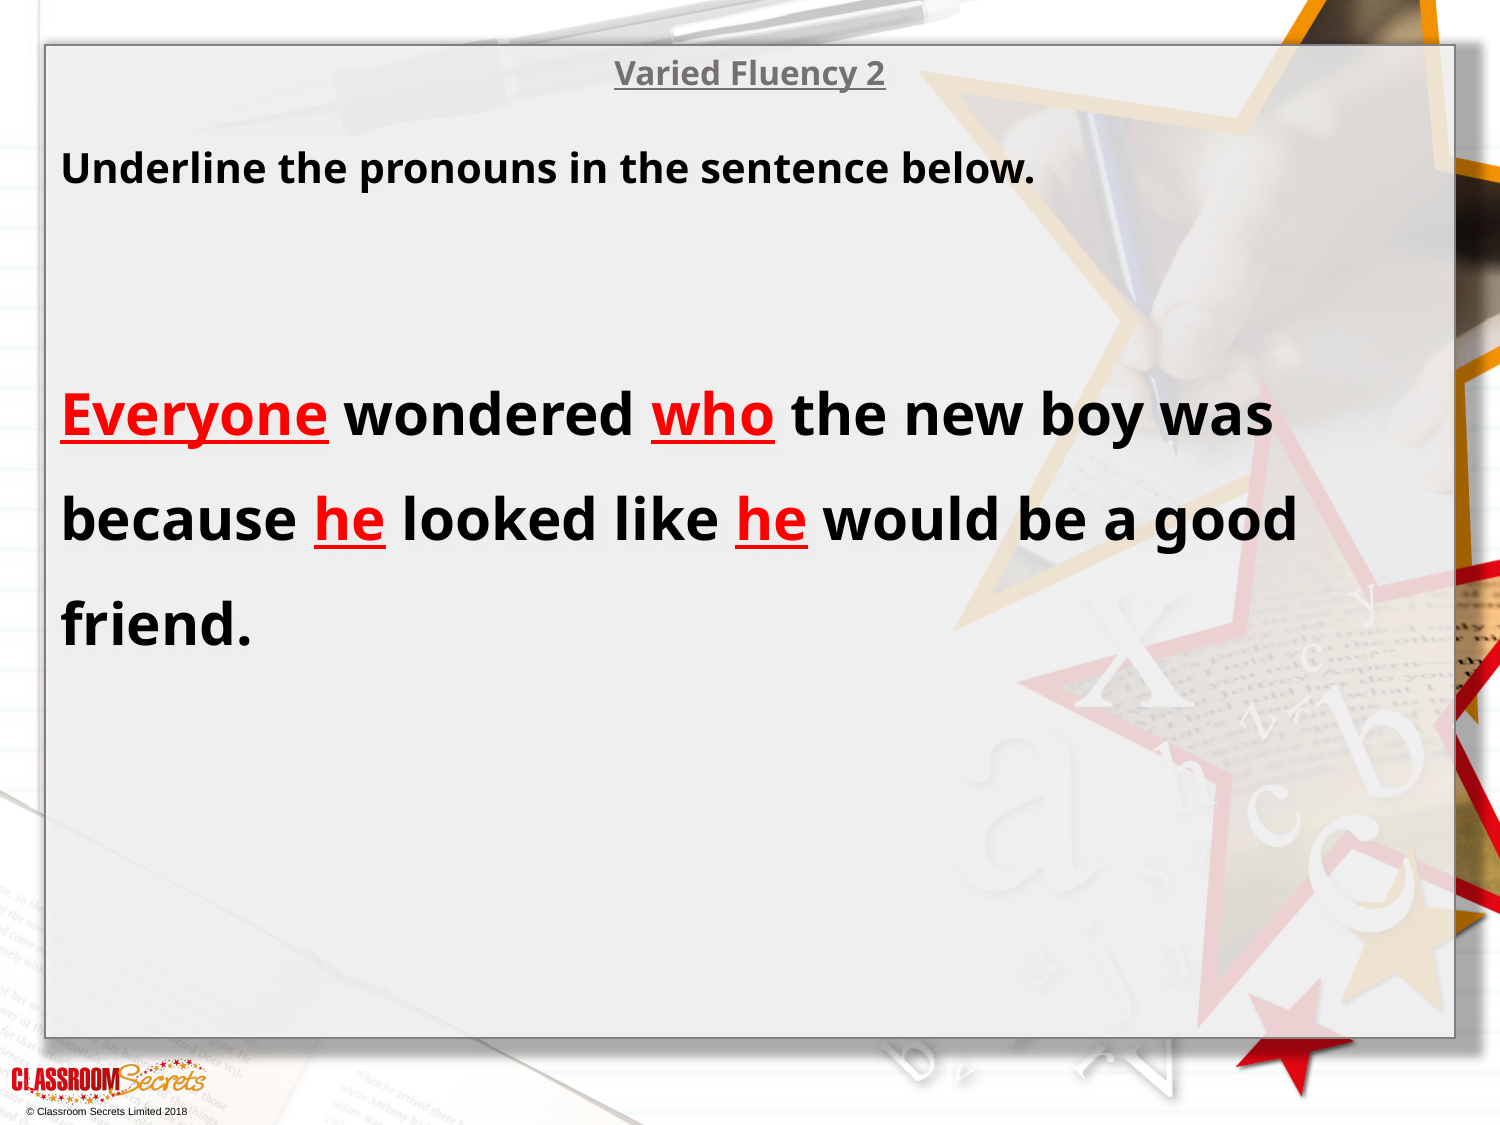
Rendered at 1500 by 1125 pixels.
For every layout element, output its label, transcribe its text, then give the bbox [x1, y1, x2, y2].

text_box Varied Fluency 2 Underline the pronouns in the sentence below. Everyone wondered who the new boy was because he looked like he would be a good friend. [44, 44, 1456, 1039]
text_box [11, 1058, 207, 1125]
picture [0, 0, 1500, 1125]
